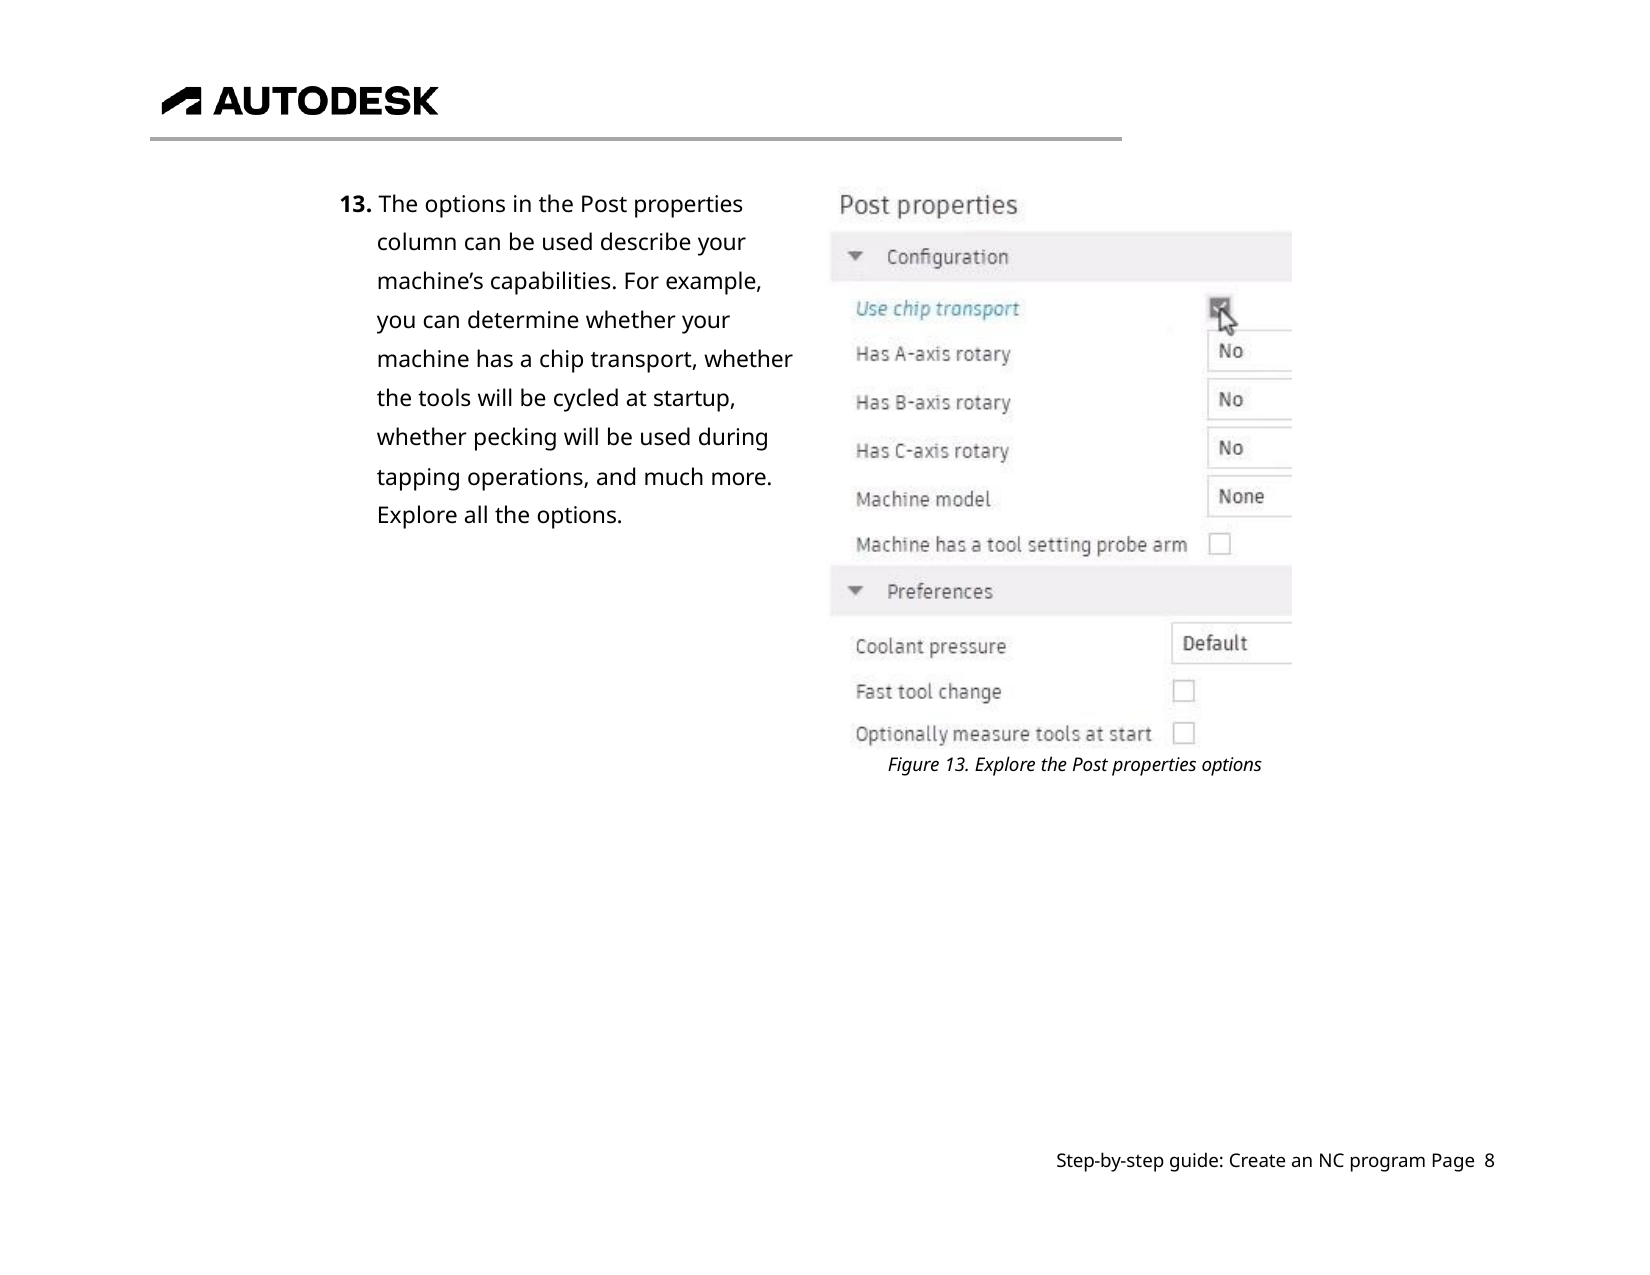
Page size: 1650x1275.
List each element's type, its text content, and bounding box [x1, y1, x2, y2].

table_header 13. The options in the Post properties column can be used describe your machine’s capabilities. For example, you can determine whether your machine has a chip transport, whether the tools will be cycled at startup, whether pecking will be used during tapping operations, and much more. Explore all the options. [334, 187, 809, 798]
picture [161, 86, 439, 115]
slide_number Step-by-step guide: Create an NC program Page 3 [1054, 1145, 1509, 1275]
table_header Figure 13. Explore the Post properties options [809, 187, 1297, 798]
picture [825, 186, 1292, 750]
